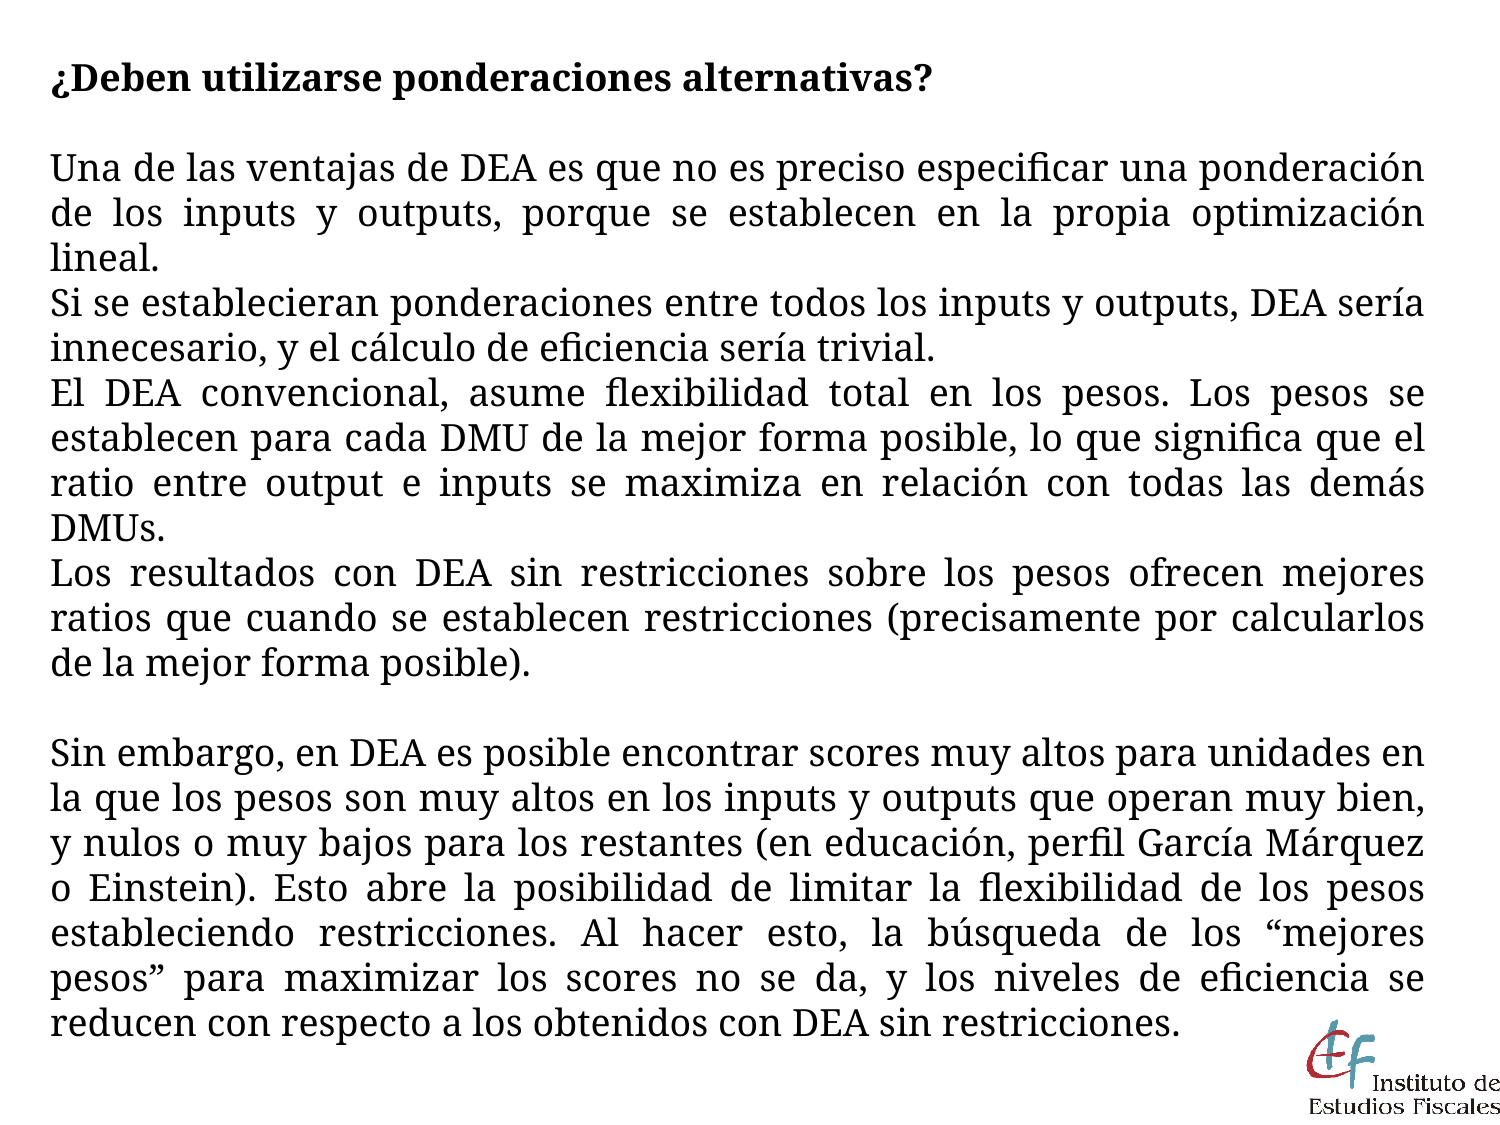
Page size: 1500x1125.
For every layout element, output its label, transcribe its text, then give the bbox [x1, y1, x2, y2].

picture [1306, 1019, 1500, 1114]
text_box ¿Deben utilizarse ponderaciones alternativas? Una de las ventajas de DEA es que no es preciso especificar una ponderación de los inputs y outputs, porque se establecen en la propia optimización lineal. Si se establecieran ponderaciones entre todos los inputs y outputs, DEA sería innecesario, y el cálculo de eficiencia sería trivial. El DEA convencional, asume flexibilidad total en los pesos. Los pesos se establecen para cada DMU de la mejor forma posible, lo que significa que el ratio entre output e inputs se maximiza en relación con todas las demás DMUs. Los resultados con DEA sin restricciones sobre los pesos ofrecen mejores ratios que cuando se establecen restricciones (precisamente por calcularlos de la mejor forma posible). Sin embargo, en DEA es posible encontrar scores muy altos para unidades en la que los pesos son muy altos en los inputs y outputs que operan muy bien, y nulos o muy bajos para los restantes (en educación, perfil García Márquez o Einstein). Esto abre la posibilidad de limitar la flexibilidad de los pesos estableciendo restricciones. Al hacer esto, la búsqueda de los “mejores pesos” para maximizar los scores no se da, y los niveles de eficiencia se reducen con respecto a los obtenidos con DEA sin restricciones. [35, 46, 1442, 1097]
